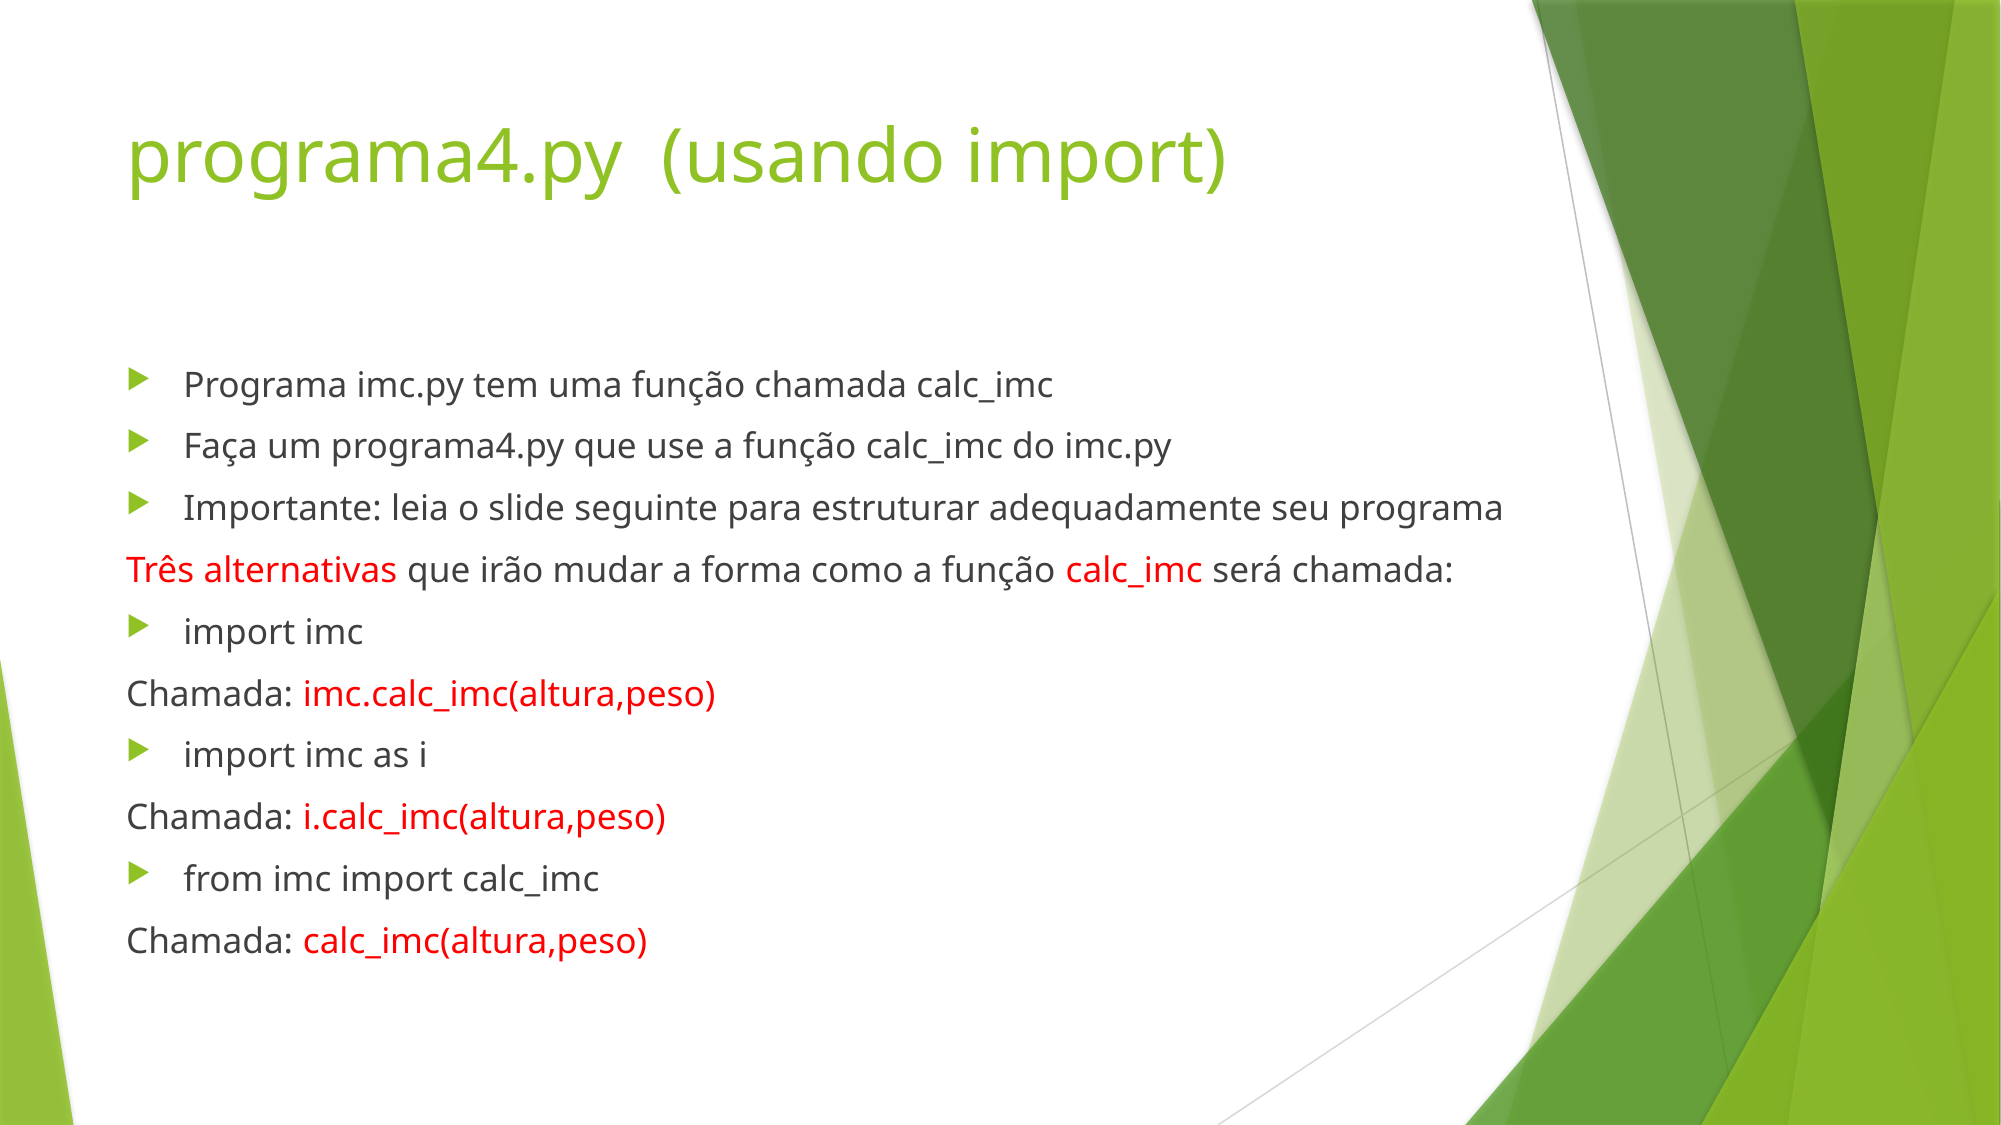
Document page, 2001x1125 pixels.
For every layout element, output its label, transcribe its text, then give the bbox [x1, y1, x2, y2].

title programa4.py (usando import) [111, 99, 1522, 317]
list Programa imc.py tem uma função chamada calc_imc Faça um programa4.py que use a função calc_imc do imc.py Importante: leia o slide seguinte para estruturar adequadamente seu programa Três alternativas que irão mudar a forma como a função calc_imc será chamada: import imc Chamada: imc.calc_imc(altura,peso) import imc as i Chamada: i.calc_imc(altura,peso) from imc import calc_imc Chamada: calc_imc(altura,peso) [111, 354, 1522, 992]
